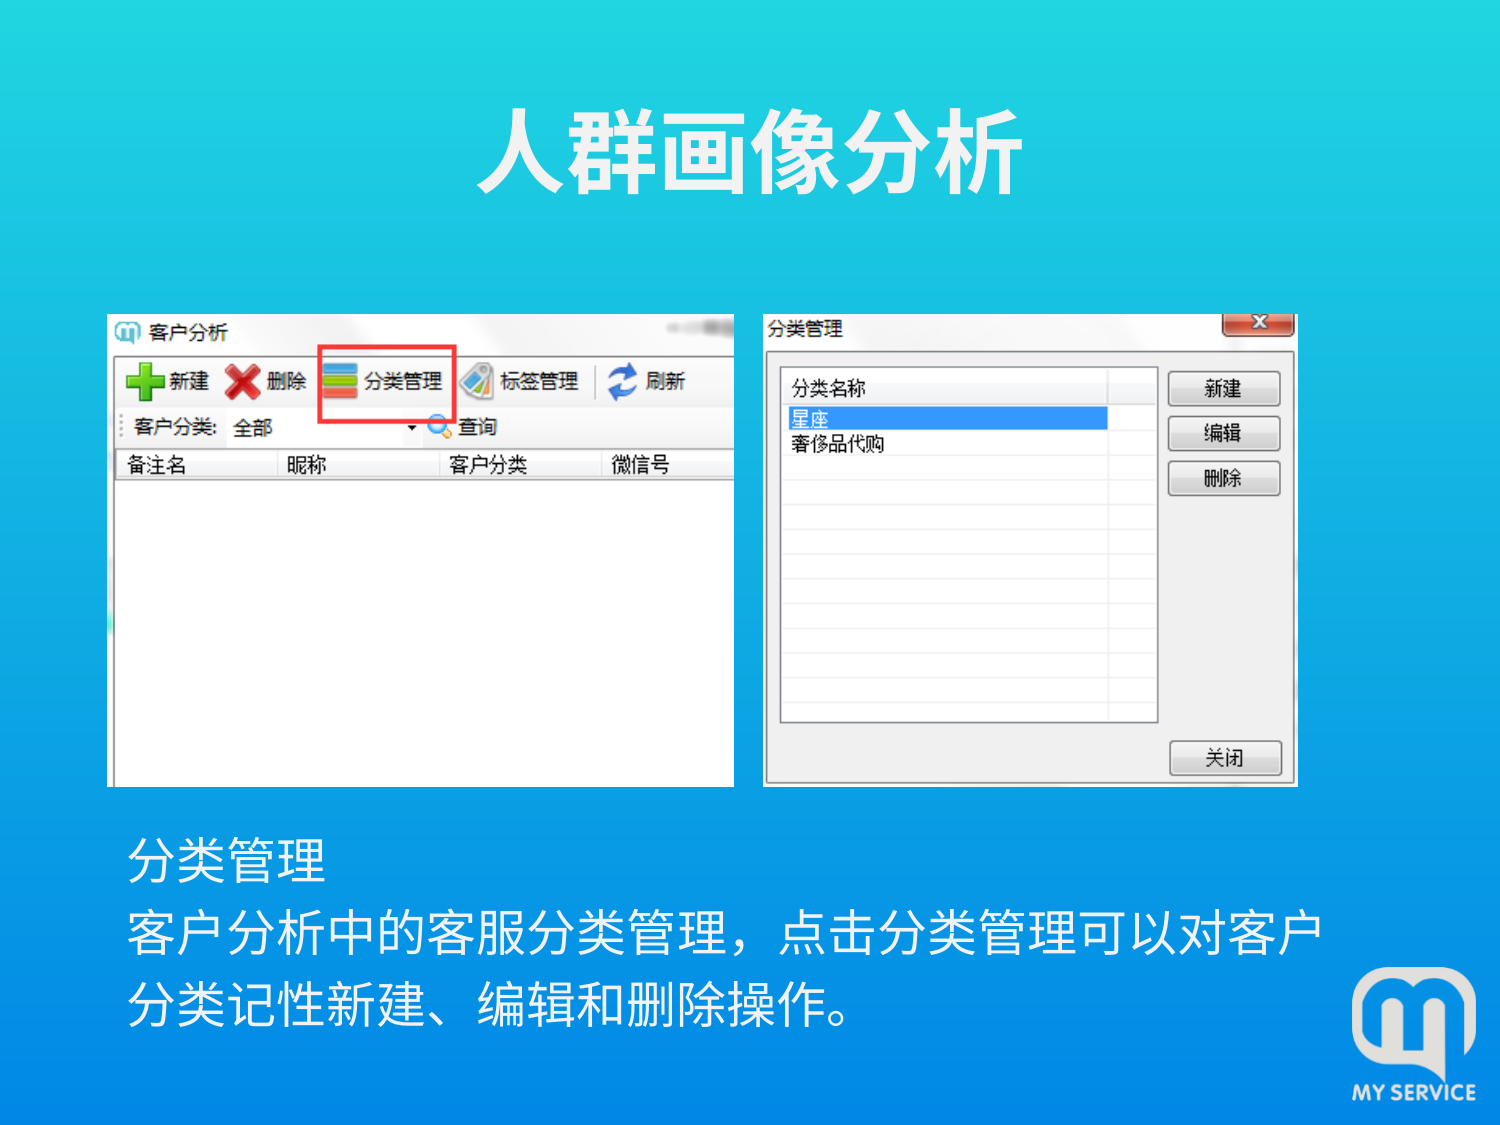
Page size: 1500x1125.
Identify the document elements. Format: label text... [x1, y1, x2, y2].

title 人群画像分析 [75, 45, 1425, 233]
picture [1352, 967, 1476, 1107]
text_box 分类管理 客户分析中的客服分类管理，点击分类管理可以对客户分类记性新建、编辑和删除操作。 [112, 810, 1388, 1042]
picture [0, 314, 1500, 786]
